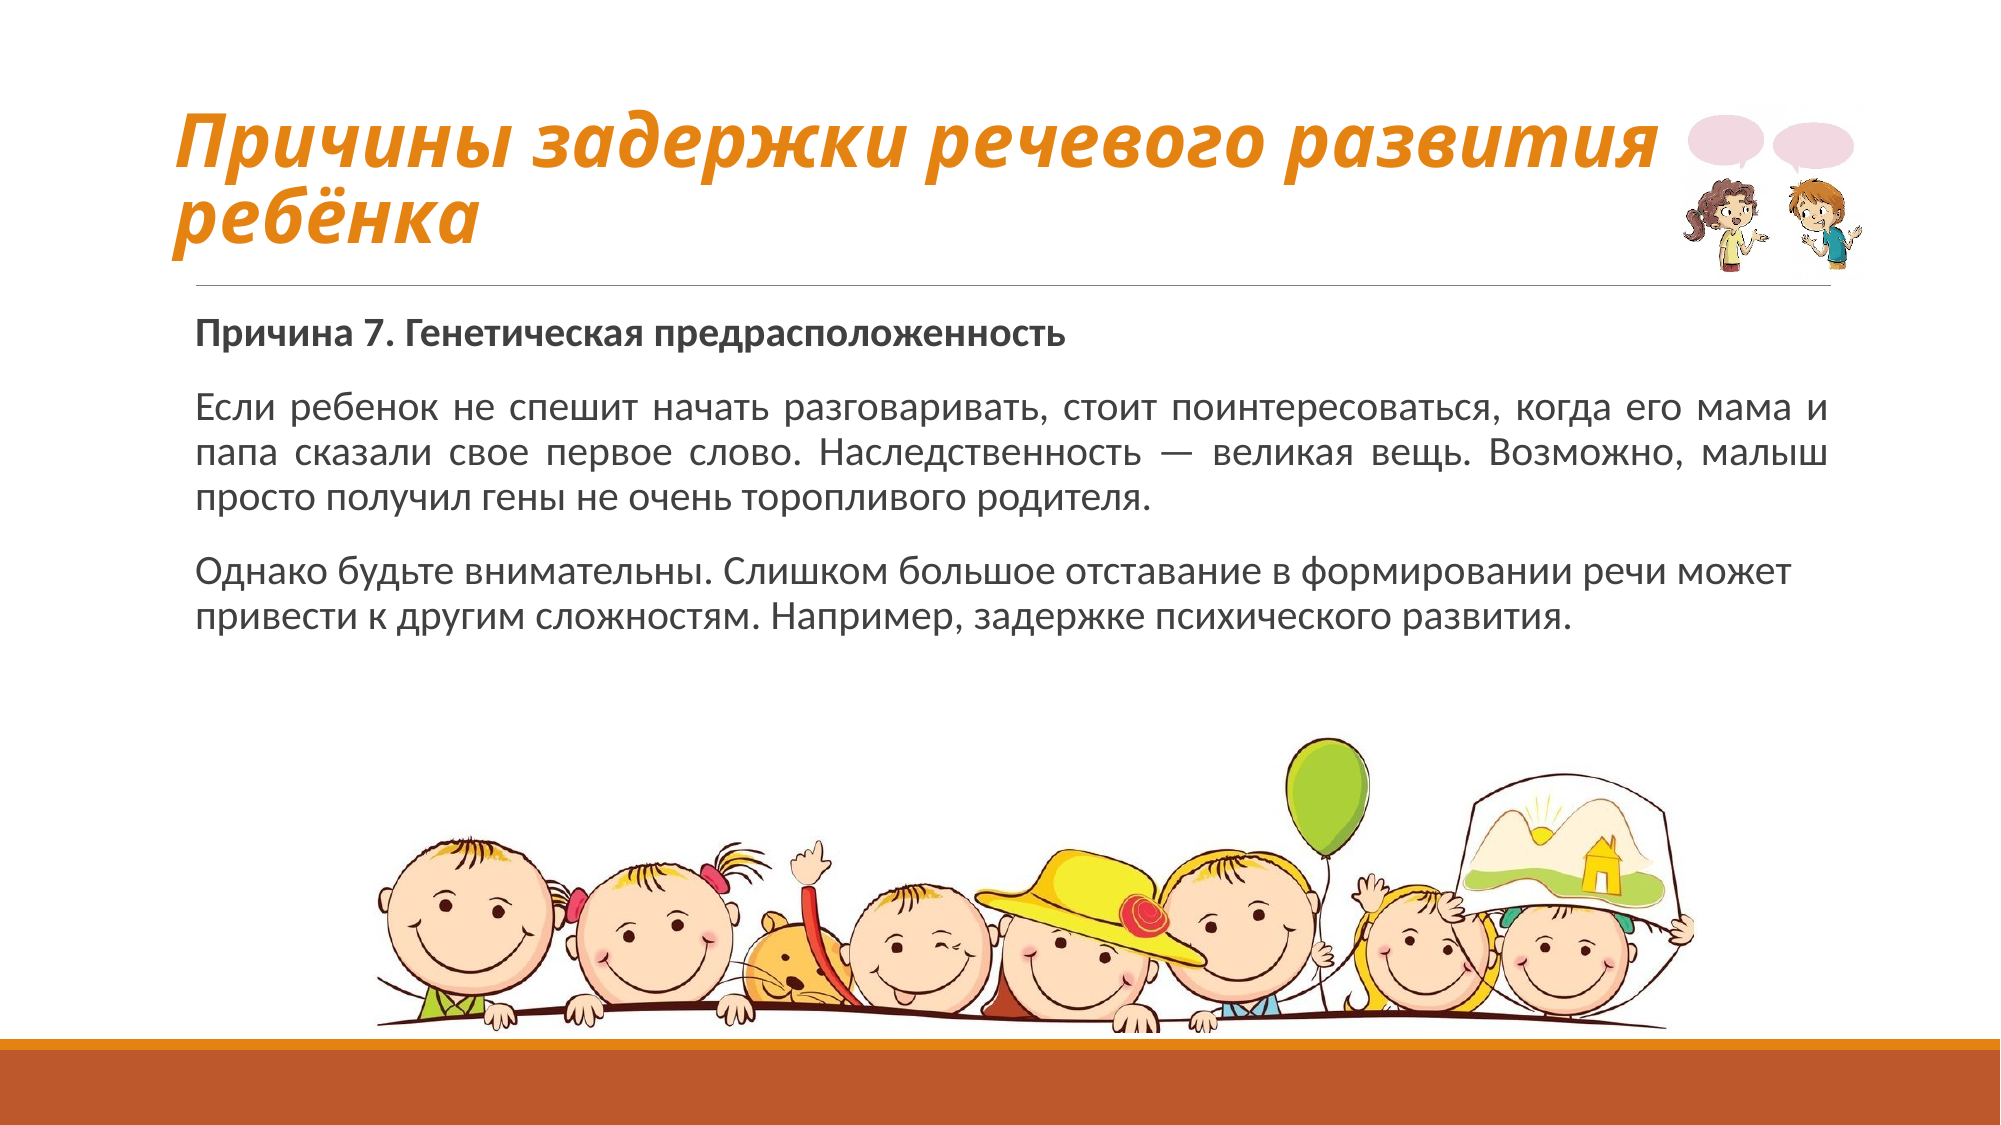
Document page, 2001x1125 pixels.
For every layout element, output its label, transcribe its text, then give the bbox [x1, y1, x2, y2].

picture [1680, 101, 1864, 285]
title Причины задержки речевого развития ребёнка [159, 28, 1810, 267]
list Причина 7. Генетическая предрасположенность Если ребенок не спешит начать разговаривать, стоит поинтересоваться, когда его мама и папа сказали свое первое слово. Наследственность — великая вещь. Возможно, малыш просто получил гены не очень торопливого родителя. Однако будьте внимательны. Слишком большое отставание в формировании речи может привести к другим сложностям. Например, задержке психического развития. [180, 302, 1830, 963]
picture [319, 706, 1712, 1034]
